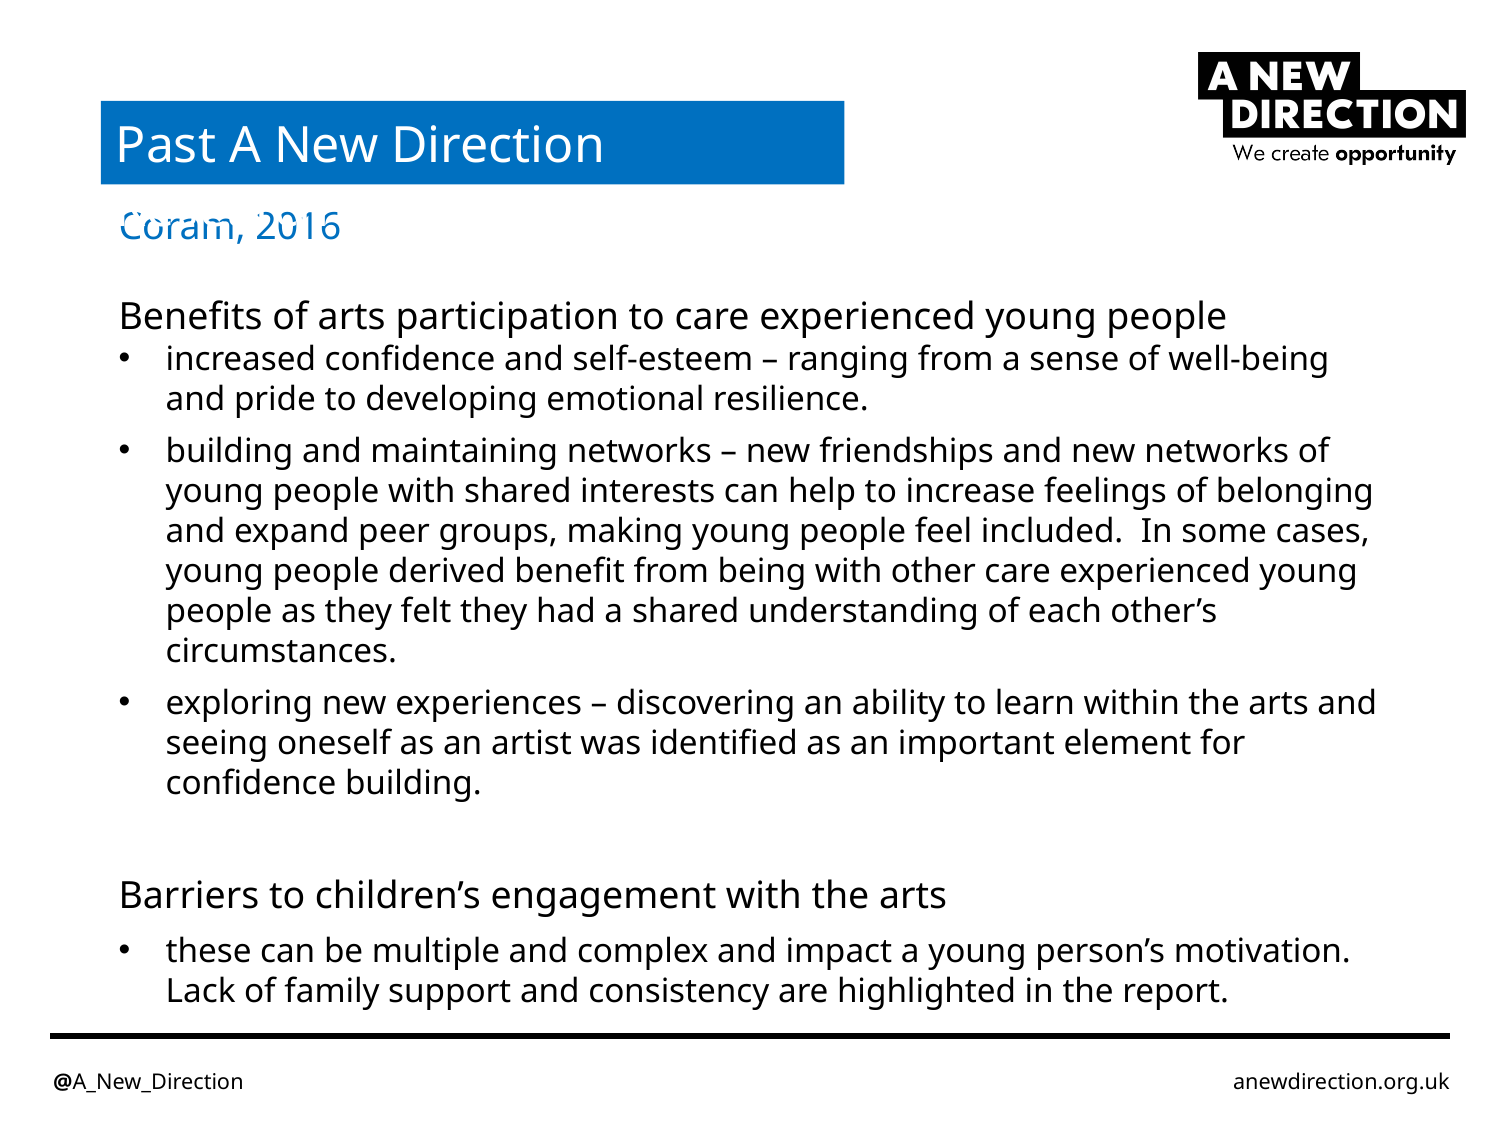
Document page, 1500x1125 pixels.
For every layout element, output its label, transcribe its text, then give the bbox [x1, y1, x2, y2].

picture [1198, 52, 1466, 165]
text_box [1412, 1033, 1450, 1039]
text_box @A_New_Direction [53, 1063, 529, 1094]
text_box Coram, 2016 Benefits of arts participation to care experienced young people increased confidence and self-esteem – ranging from a sense of well-being and pride to developing emotional resilience. building and maintaining networks – new friendships and new networks of young people with shared interests can help to increase feelings of belonging and expand peer groups, making young people feel included. In some cases, young people derived benefit from being with other care experienced young people as they felt they had a shared understanding of each other’s circumstances. exploring new experiences – discovering an ability to learn within the arts and seeing oneself as an artist was identified as an important element for confidence building. Barriers to children’s engagement with the arts these can be multiple and complex and impact a young person’s motivation. Lack of family support and consistency are highlighted in the report. [103, 194, 1412, 1074]
text_box Past A New Direction Research [100, 100, 845, 185]
text_box anewdirection.org.uk [974, 1063, 1450, 1094]
text_box [50, 1033, 103, 1039]
